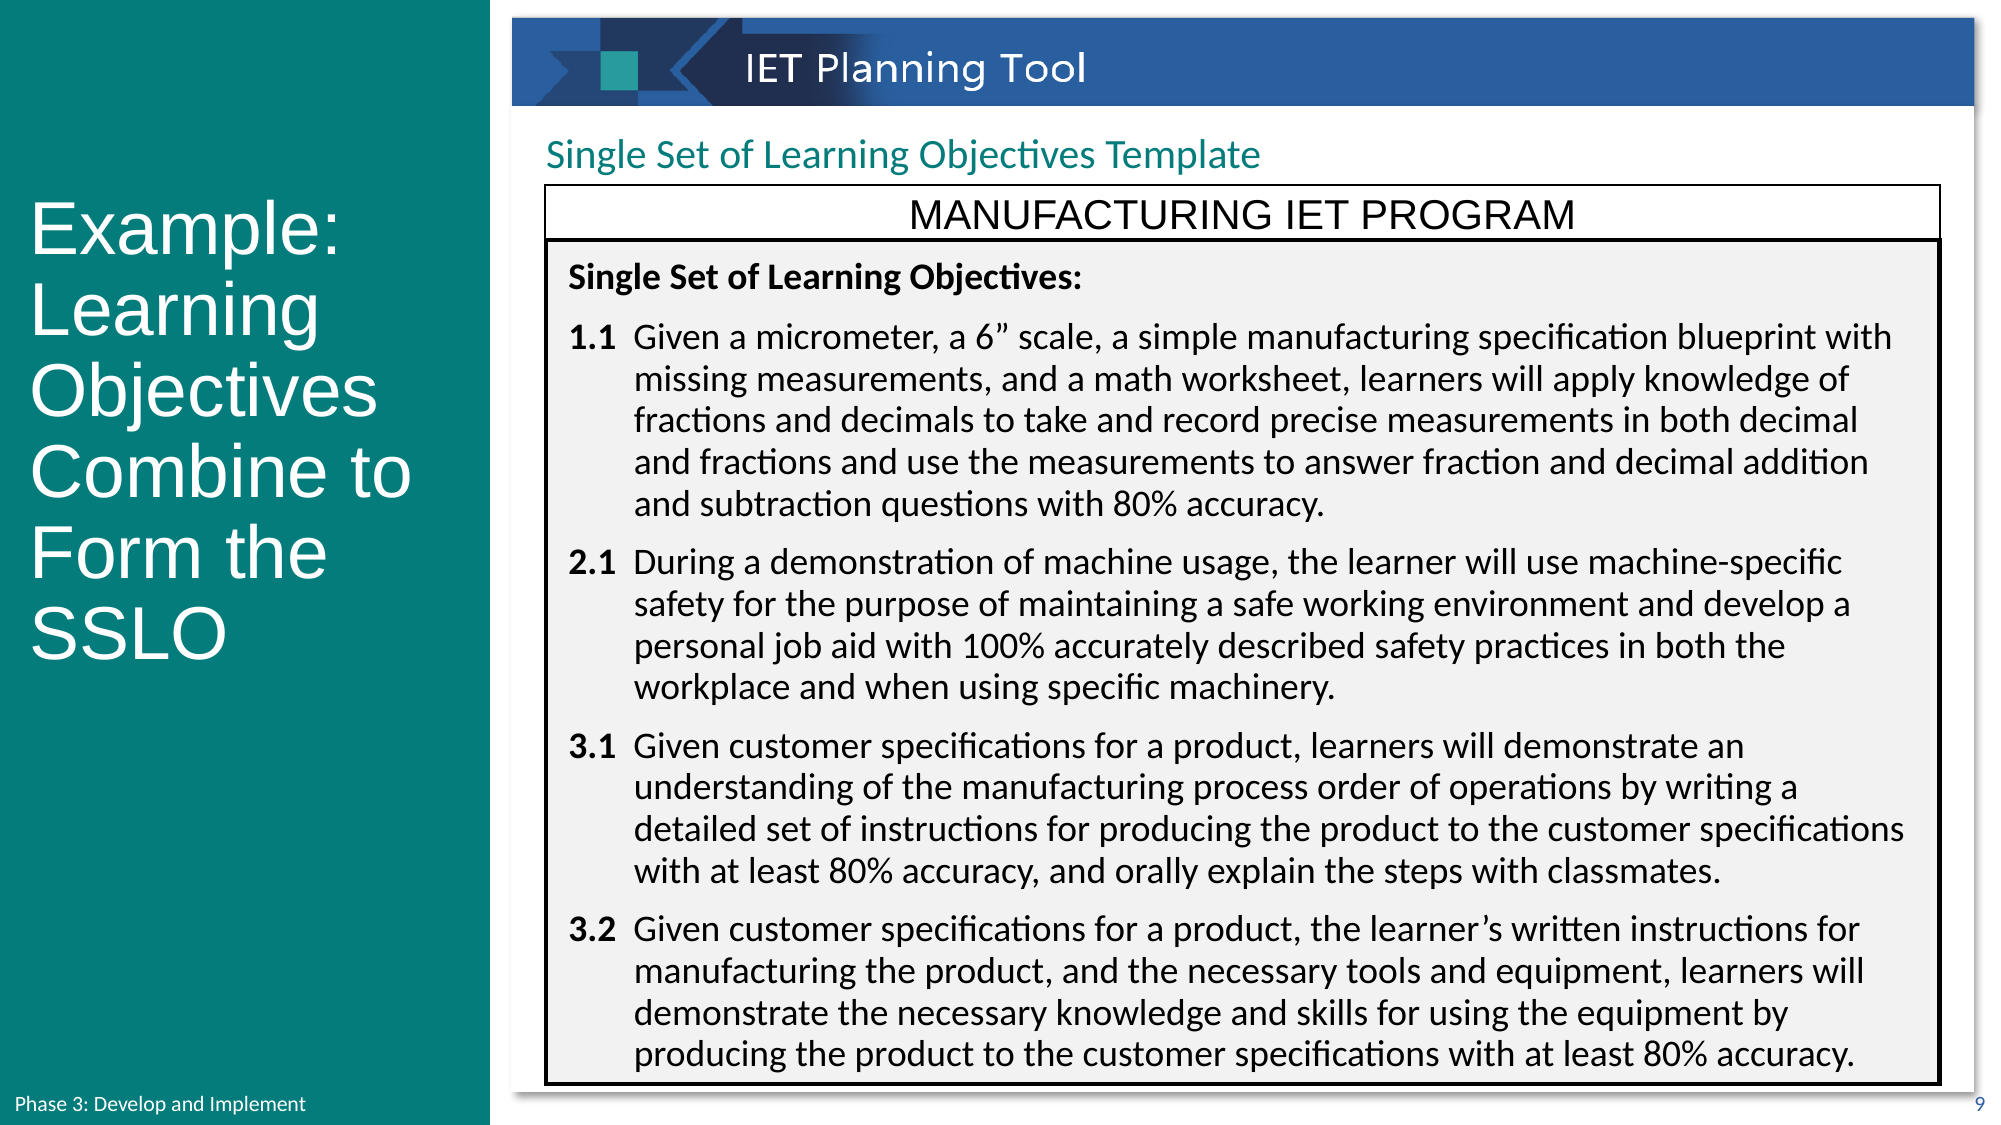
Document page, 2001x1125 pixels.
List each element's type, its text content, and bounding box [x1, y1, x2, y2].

text_box Phase 3: Develop and Implement [0, 1077, 675, 1124]
picture [512, 16, 1975, 107]
text_box [511, 106, 1974, 1077]
text_box Single Set of Learning Objectives: 1.1 Given a micrometer, a 6” scale, a simple manufacturing specification blueprint with missing measurements, and a math worksheet, learners will apply knowledge of fractions and decimals to take and record precise measurements in both decimal and fractions and use the measurements to answer fraction and decimal addition and subtraction questions with 80% accuracy. 2.1 During a demonstration of machine usage, the learner will use machine-specific safety for the purpose of maintaining a safe working environment and develop a personal job aid with 100% accurately described safety practices in both the workplace and when using specific machinery. 3.1 Given customer specifications for a product, learners will demonstrate an understanding of the manufacturing process order of operations by writing a detailed set of instructions for producing the product to the customer specifications with at least 80% accuracy, and orally explain the steps with classmates. 3.2 Given customer specifications for a product, the learner’s written instructions for manufacturing the product, and the necessary tools and equipment, learners will demonstrate the necessary knowledge and skills for using the equipment by producing the product to the customer specifications with at least 80% accuracy. [553, 244, 1932, 1082]
text_box [545, 239, 1941, 1077]
text_box MANUFACTURING IET PROGRAM [544, 184, 1941, 241]
text_box [675, 1085, 1550, 1092]
text_box Single Set of Learning Objectives Template [531, 119, 1277, 185]
title Example: Learning Objectives Combine to Form the SSLO [14, 182, 474, 400]
slide_number 9 [1550, 1077, 2000, 1124]
